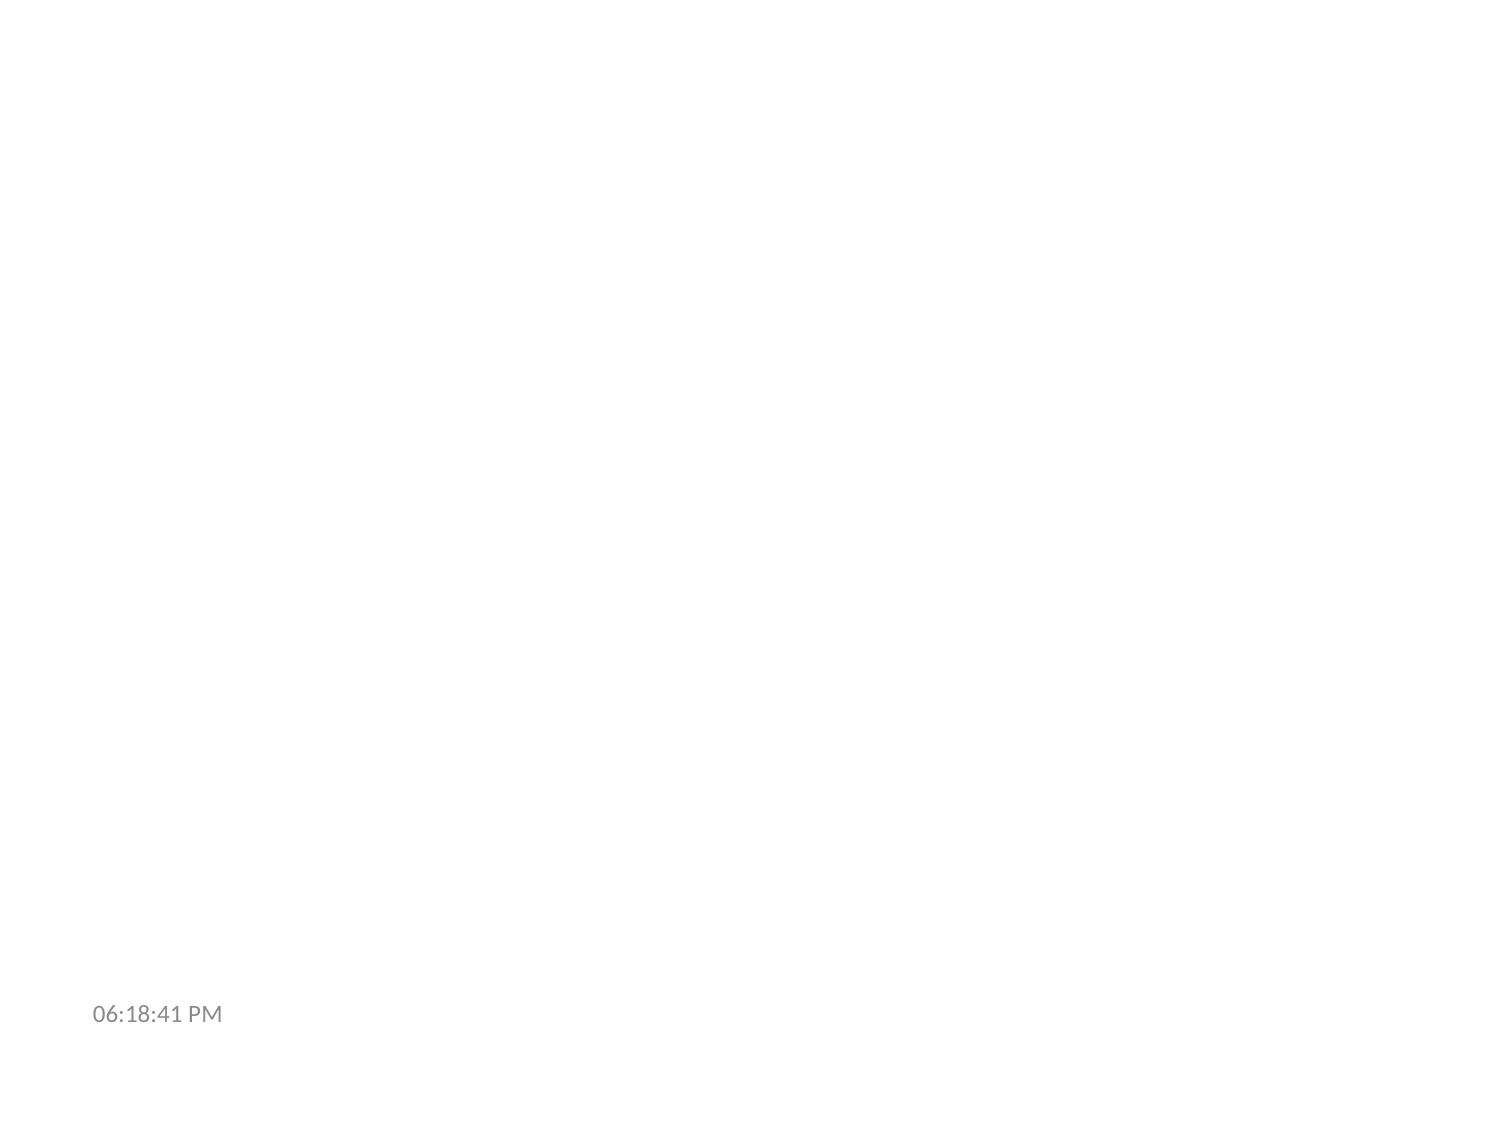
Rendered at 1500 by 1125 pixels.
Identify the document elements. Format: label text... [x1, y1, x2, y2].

text_box 3:35:09 PM [77, 982, 428, 1043]
